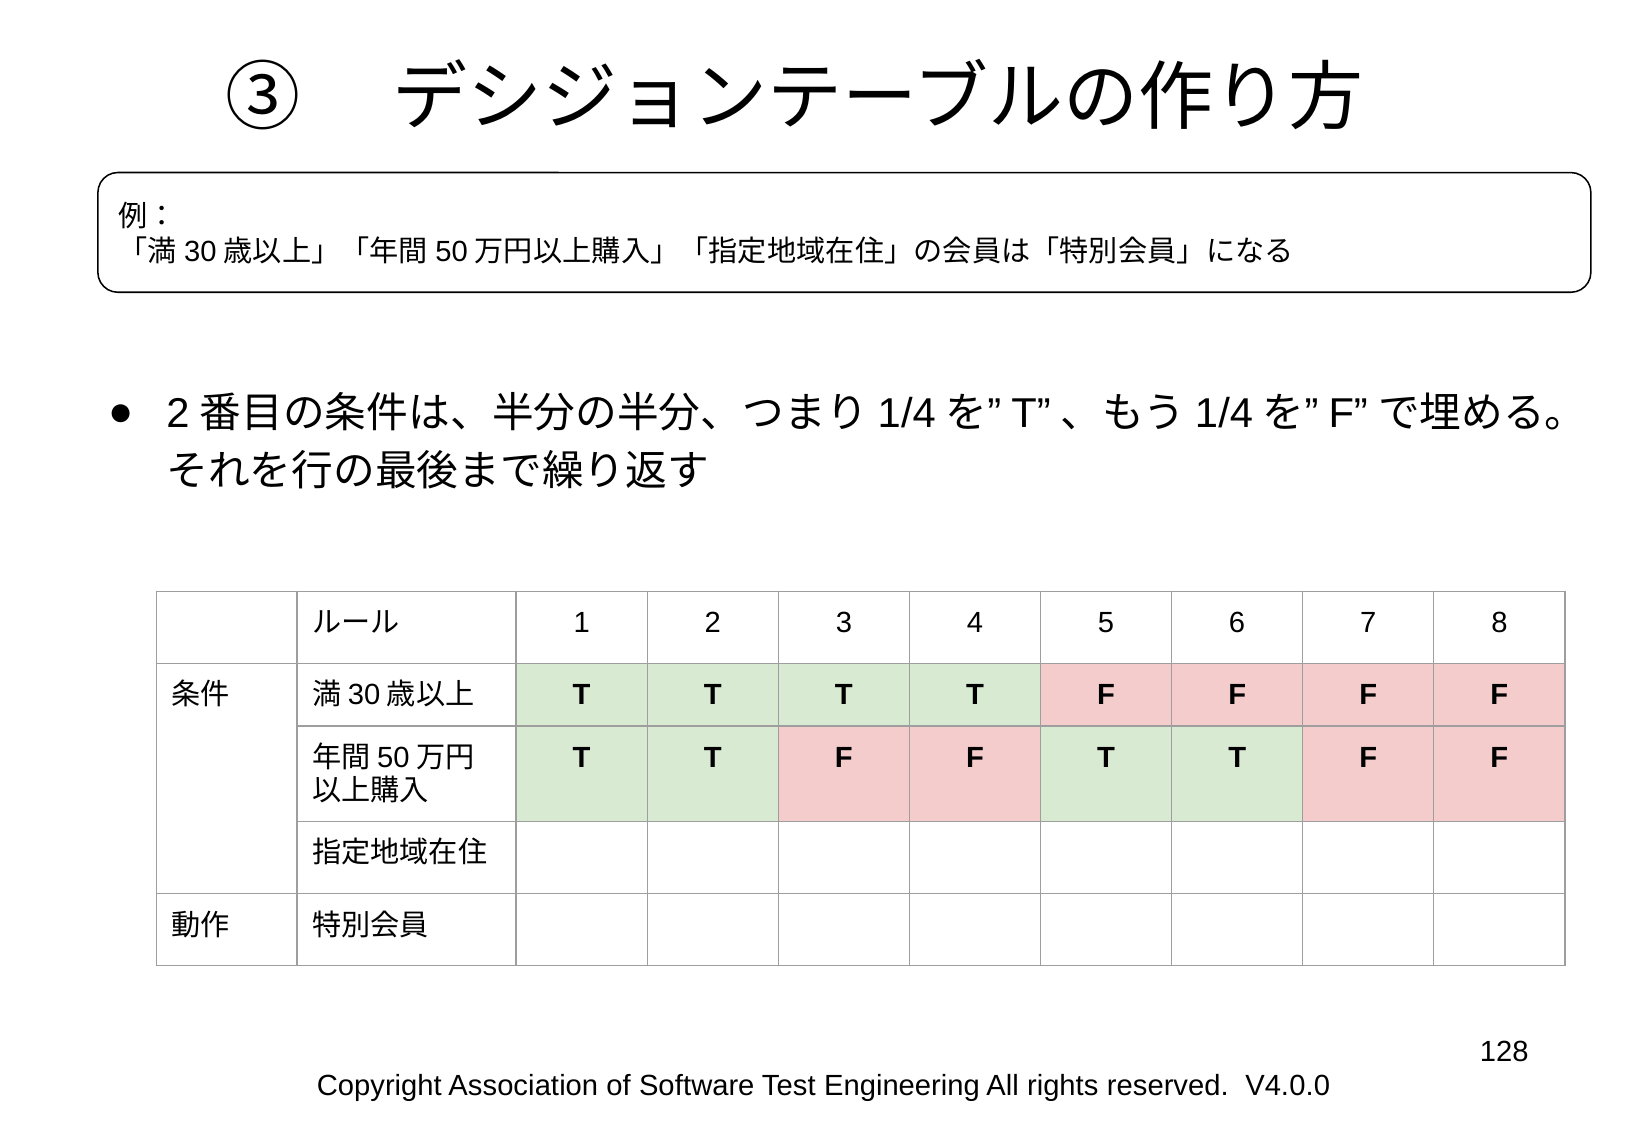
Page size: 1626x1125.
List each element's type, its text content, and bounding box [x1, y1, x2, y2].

table_cell 特別会員 [298, 894, 515, 965]
table_cell [1434, 894, 1564, 965]
table_cell [910, 822, 1040, 893]
table_cell [1303, 894, 1433, 965]
table_cell 満30歳以上 [298, 664, 515, 725]
table_cell [648, 822, 778, 893]
table_cell [517, 894, 647, 965]
table_cell T [648, 664, 778, 725]
table_cell F [910, 727, 1040, 821]
table_header ルール [298, 592, 515, 663]
table_header 4 [910, 592, 1040, 663]
table_cell T [517, 727, 647, 821]
table_cell [1303, 822, 1433, 893]
table_cell F [1041, 664, 1171, 725]
table_cell [779, 822, 909, 893]
footer Copyright Association of Software Test Engineering All rights reserved. V4.0.0 [233, 1058, 1415, 1103]
text_box 例： 「満30歳以上」「年間50万円以上購入」「指定地域在住」の会員は「特別会員」になる [97, 172, 1591, 293]
table_cell [1041, 894, 1171, 965]
table_cell F [1172, 664, 1302, 725]
table_header 3 [779, 592, 909, 663]
table_cell T [779, 664, 909, 725]
table_cell T [1041, 727, 1171, 821]
table_cell 指定地域在住 [298, 822, 515, 893]
table_cell [779, 894, 909, 965]
table_cell F [1434, 664, 1564, 725]
title ③ デシジョンテーブルの作り方 [103, 0, 1485, 178]
table_cell T [517, 664, 647, 725]
table_header 8 [1434, 592, 1564, 663]
table_cell F [779, 727, 909, 821]
table_cell T [648, 727, 778, 821]
table_header [157, 592, 296, 663]
table_header 2 [648, 592, 778, 663]
table_cell F [1303, 664, 1433, 725]
table_cell [648, 894, 778, 965]
table_cell F [1434, 727, 1564, 821]
table_header 1 [517, 592, 647, 663]
table_cell [1172, 894, 1302, 965]
table_cell 条件 [157, 664, 296, 893]
table_cell 動作 [157, 894, 296, 965]
table_cell 年間50万円以上購入 [298, 727, 515, 821]
slide_number ‹#› [1164, 1024, 1544, 1103]
table_cell [1172, 822, 1302, 893]
table_cell [1041, 822, 1171, 893]
table_cell F [1303, 727, 1433, 821]
table_cell [910, 894, 1040, 965]
table_header 7 [1303, 592, 1433, 663]
table_cell [517, 822, 647, 893]
table_header 6 [1172, 592, 1302, 663]
table_cell [1434, 822, 1564, 893]
table_cell T [910, 664, 1040, 725]
table_header 5 [1041, 592, 1171, 663]
table_cell T [1172, 727, 1302, 821]
list 2番目の条件は、半分の半分、つまり1/4を”T”、もう1/4を”F”で埋める。それを行の最後まで繰り返す [76, 371, 1613, 510]
